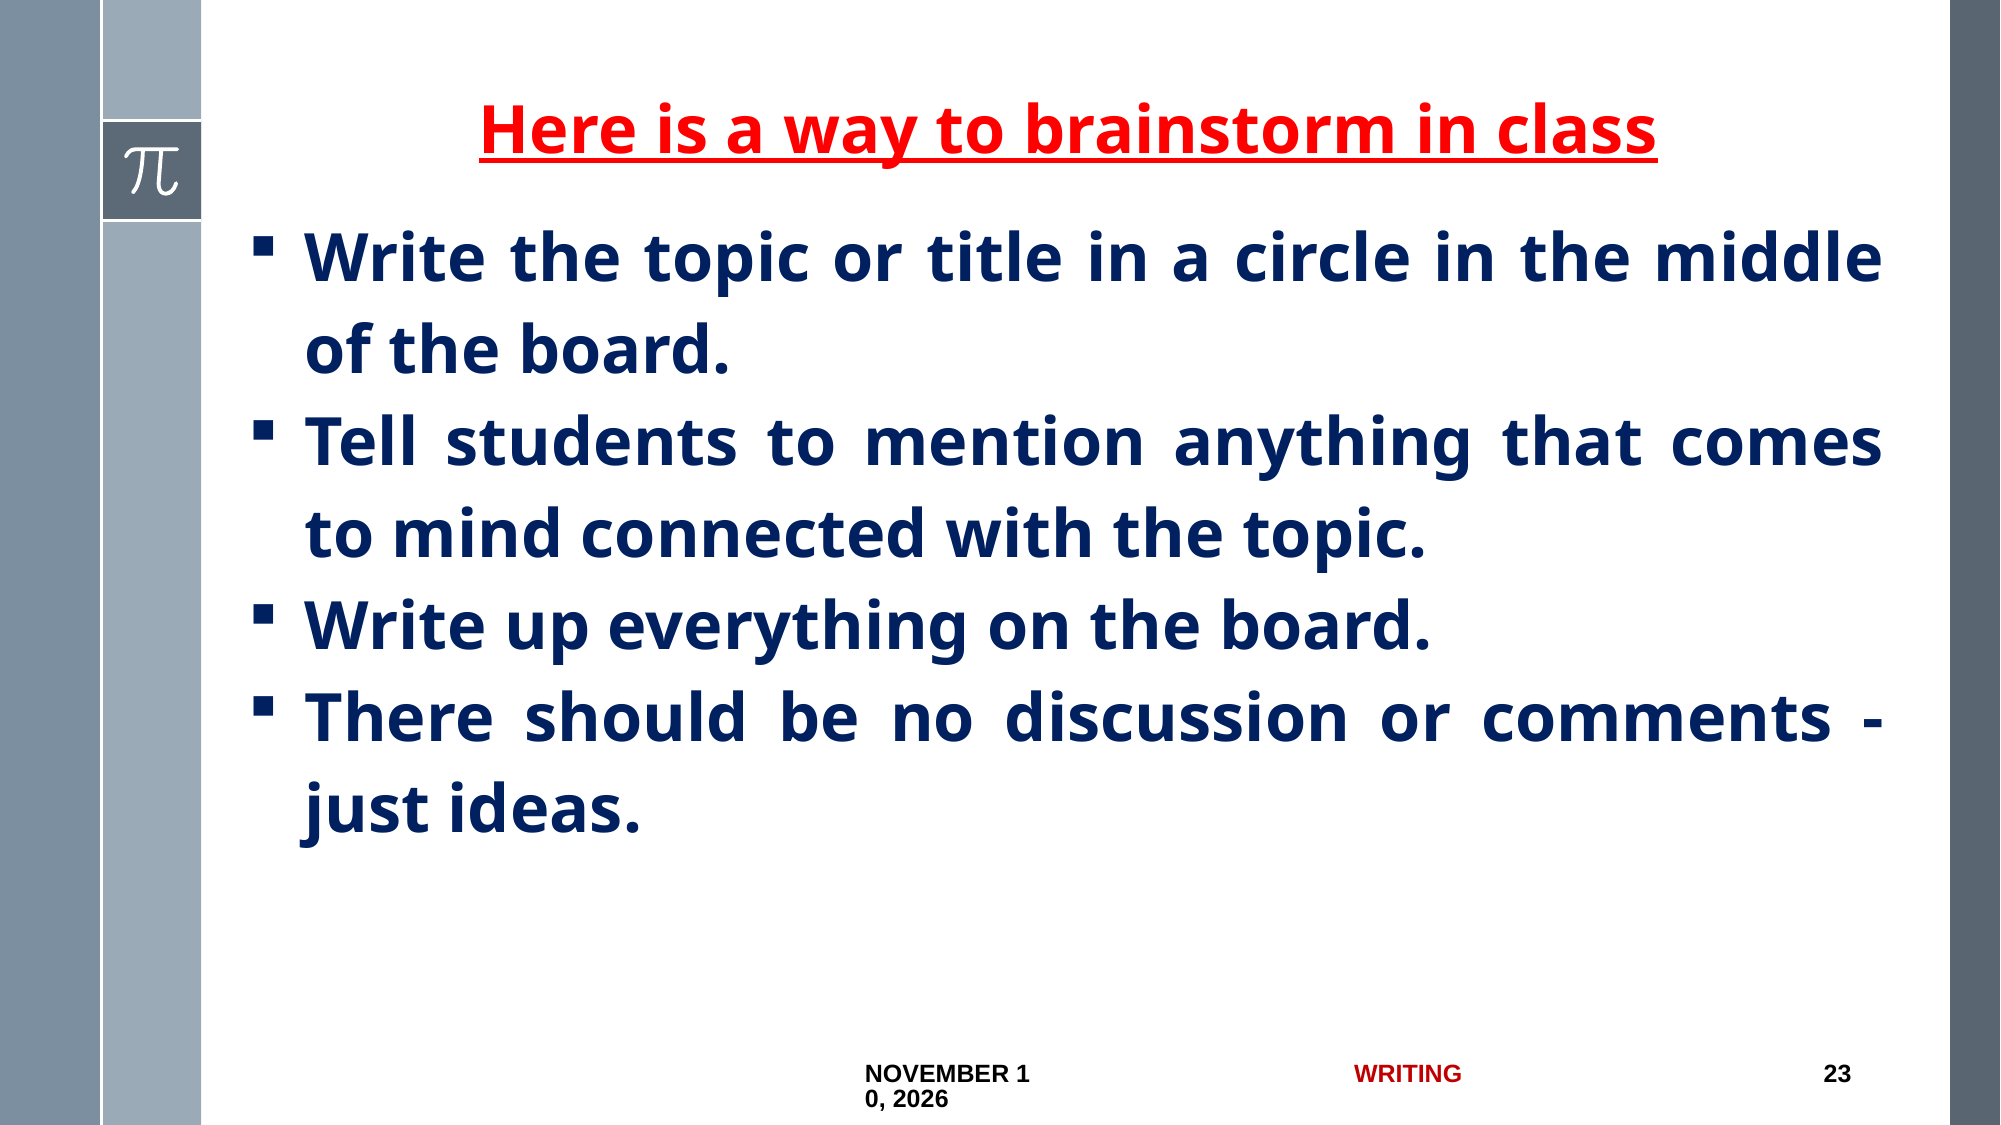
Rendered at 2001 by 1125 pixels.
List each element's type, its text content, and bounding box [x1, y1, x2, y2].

slide_number 23 [1766, 1042, 1867, 1103]
text_box Write the topic or title in a circle in the middle of the board. Tell students to mention anything that comes to mind connected with the topic. Write up everything on the board. There should be no discussion or comments - just ideas. [233, 195, 1900, 854]
text_box Here is a way to brainstorm in class [362, 56, 1775, 175]
footer Writing [1082, 1042, 1735, 1103]
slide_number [849, 1042, 1050, 1103]
